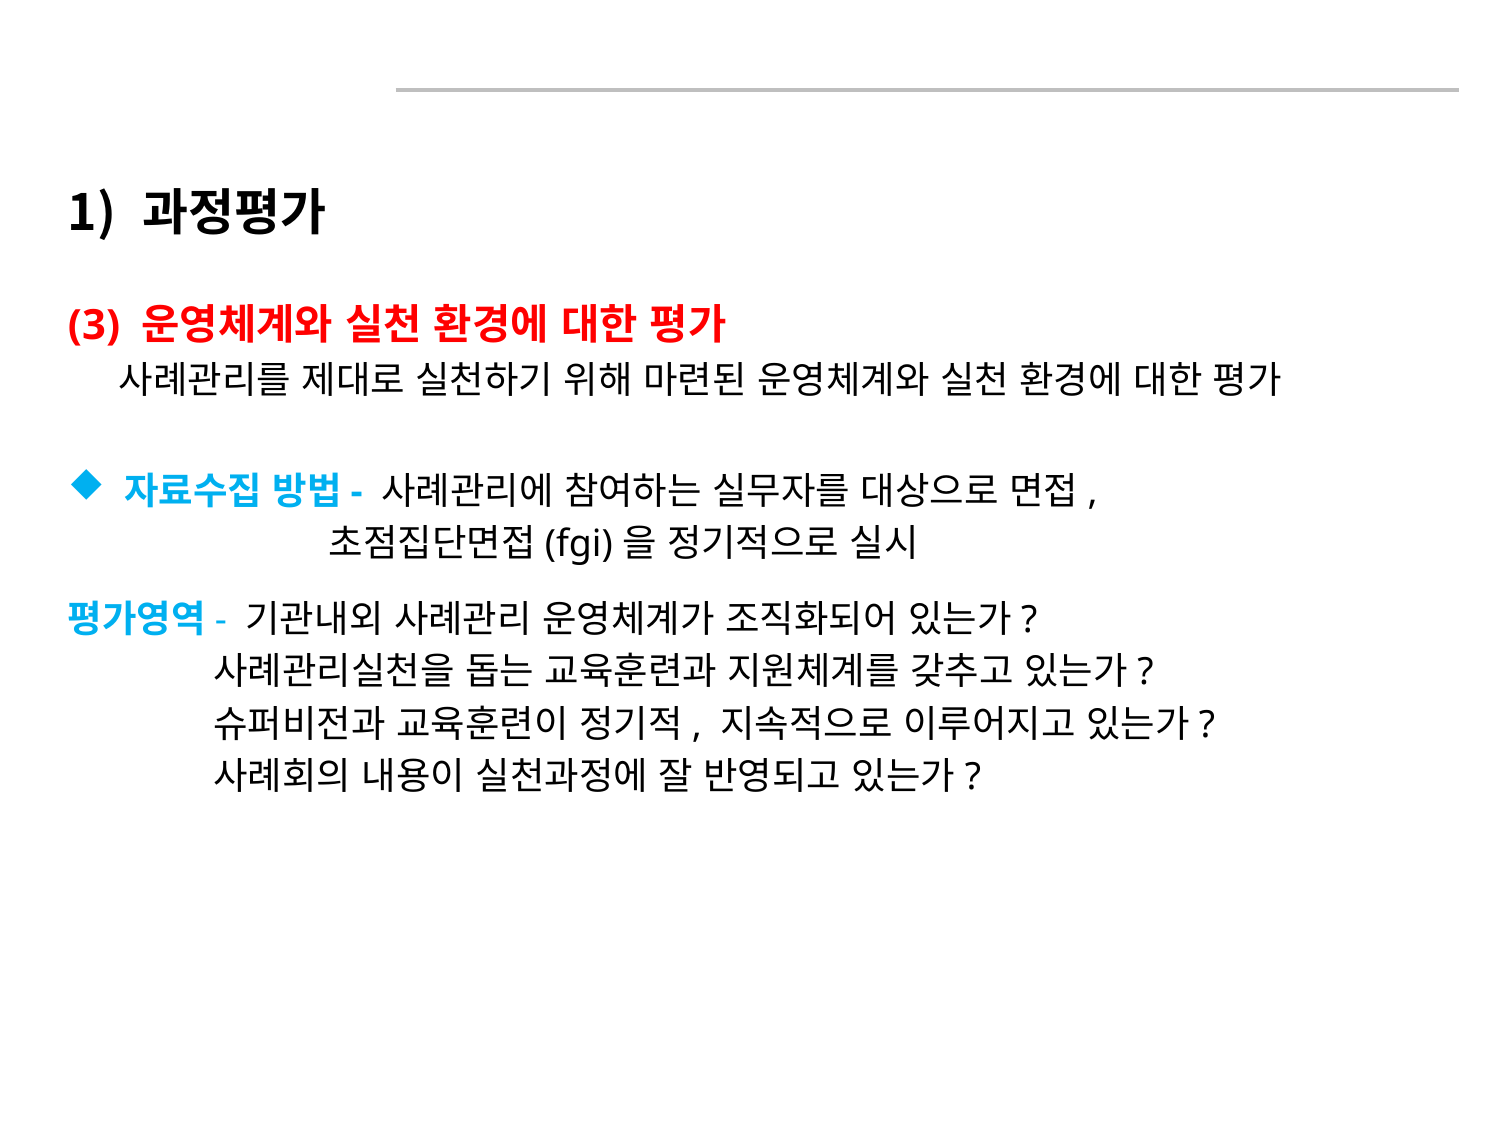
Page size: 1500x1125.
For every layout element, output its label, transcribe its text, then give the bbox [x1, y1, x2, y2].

text_box 과정평가 (3) 운영체계와 실천 환경에 대한 평가 사례관리를 제대로 실천하기 위해 마련된 운영체계와 실천 환경에 대한 평가 자료수집 방법- 사례관리에 참여하는 실무자를 대상으로 면접, 초점집단면접(fgi)을 정기적으로 실시 평가영역- 기관내외 사례관리 운영체계가 조직화되어 있는가? 사례관리실천을 돕는 교육훈련과 지원체계를 갖추고 있는가? 슈퍼비전과 교육훈련이 정기적, 지속적으로 이루어지고 있는가? 사례회의 내용이 실천과정에 잘 반영되고 있는가? [53, 172, 1425, 870]
